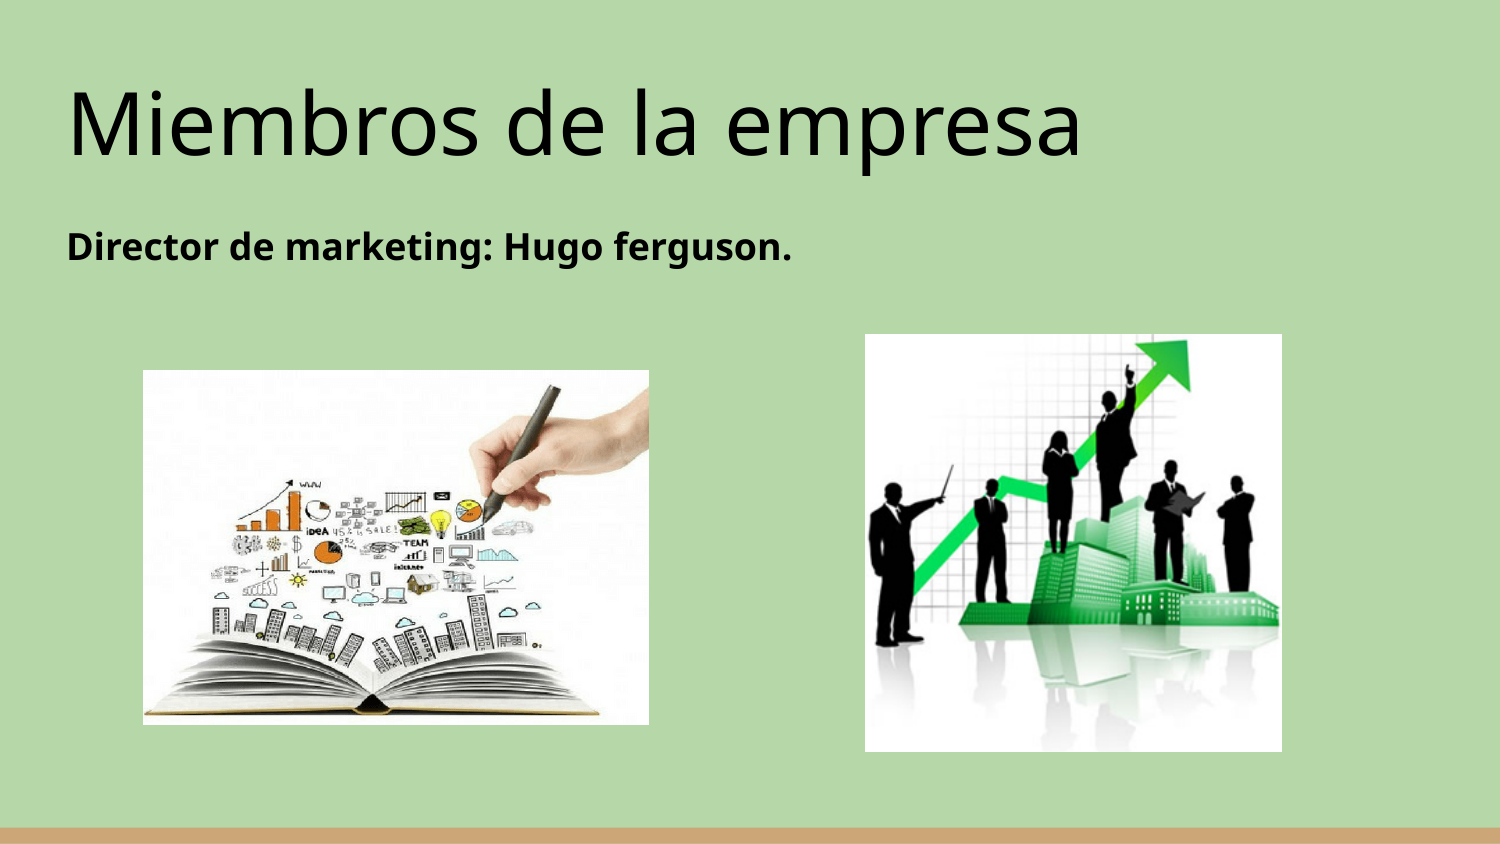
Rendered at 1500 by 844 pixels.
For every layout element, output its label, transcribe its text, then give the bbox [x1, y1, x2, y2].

picture [143, 370, 649, 725]
title Miembros de la empresa [51, 51, 1449, 189]
picture [864, 334, 1282, 752]
list Director de marketing: Hugo ferguson. [51, 200, 1449, 752]
